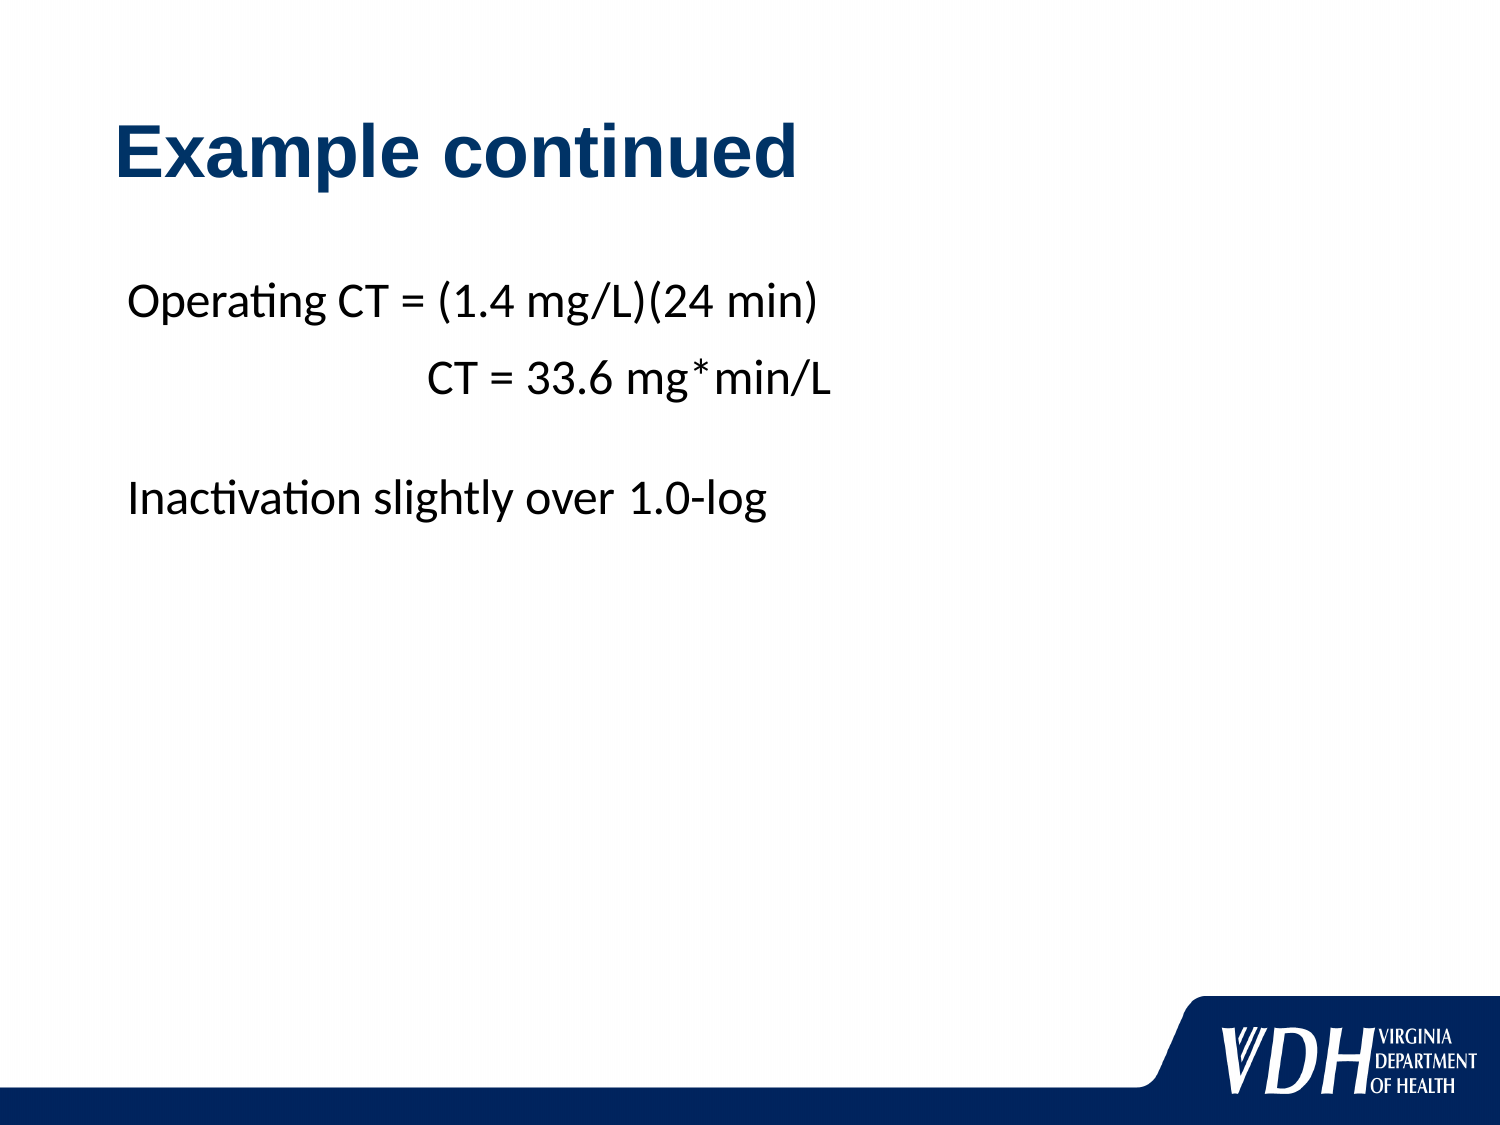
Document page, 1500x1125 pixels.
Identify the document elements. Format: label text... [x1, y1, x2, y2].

text_box Operating CT = (1.4 mg/L)(24 min) CT = 33.6 mg*min/L Inactivation slightly over 1.0-log [125, 249, 1055, 525]
title Example continued [112, 51, 829, 242]
picture [0, 0, 1500, 1125]
